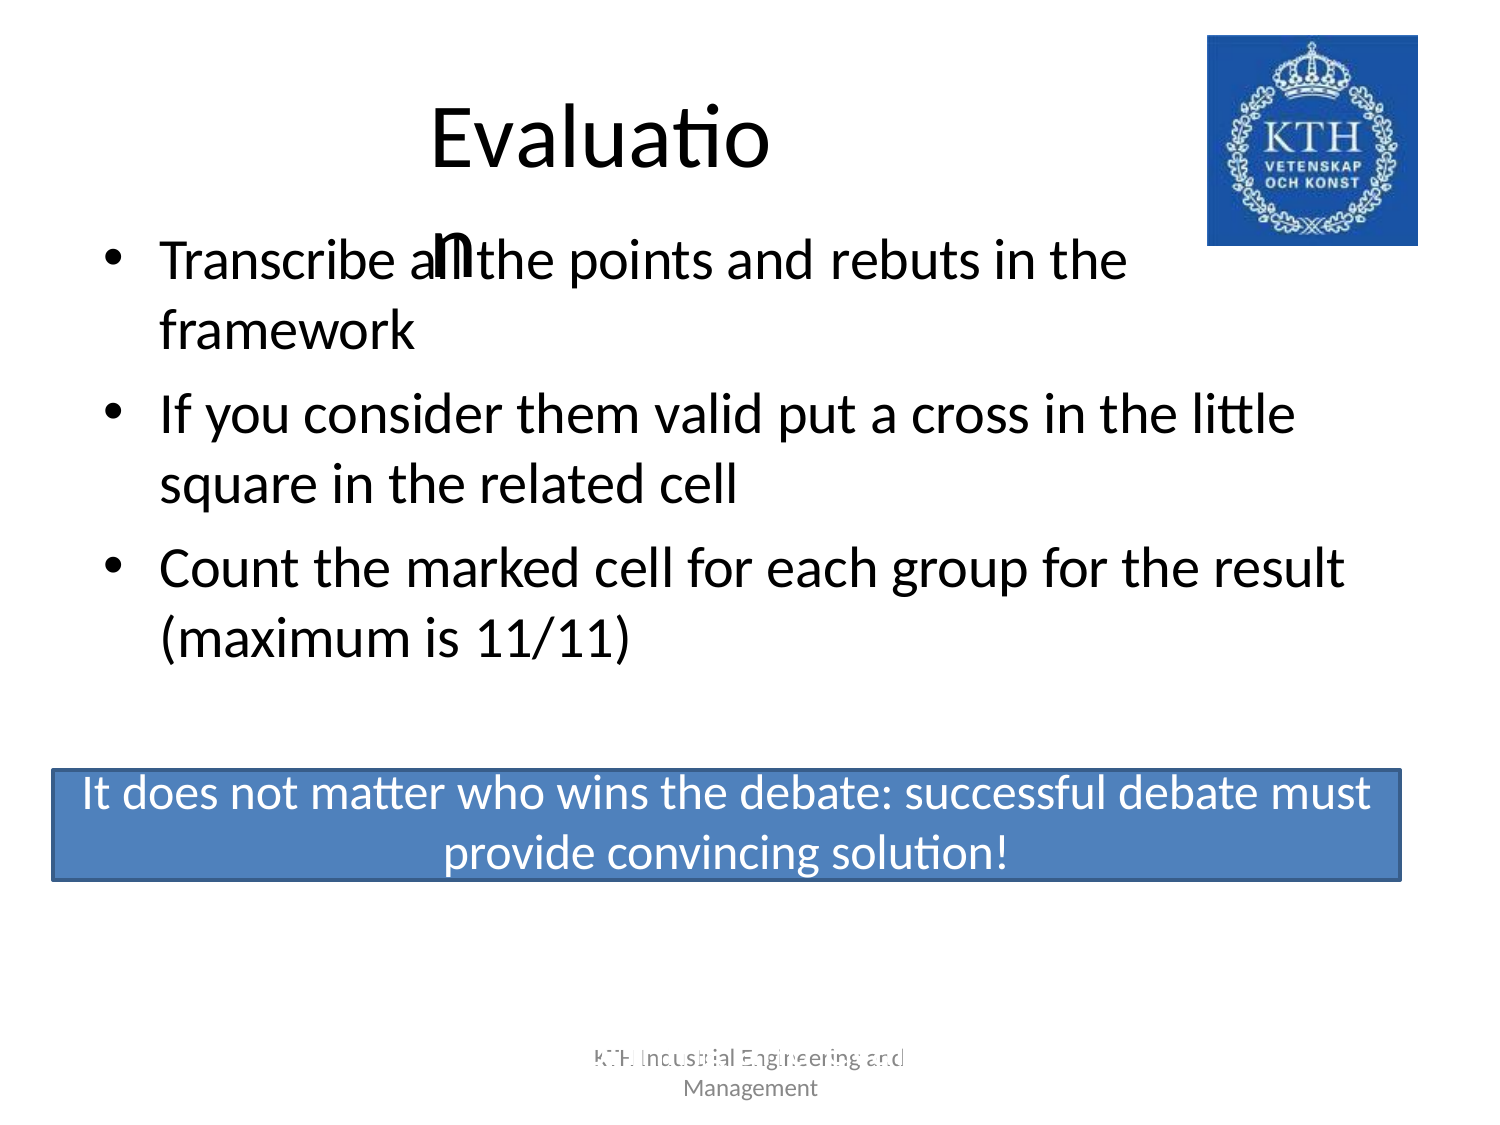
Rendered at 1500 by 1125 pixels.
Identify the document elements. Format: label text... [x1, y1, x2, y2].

text_box studing , performing and evaluating a debate. Management [314, 1030, 1241, 1102]
title Evaluation [427, 73, 819, 205]
text_box [1207, 35, 1418, 246]
text_box It does not matter who wins the debate: successful debate must provide convincing solution! [53, 770, 1400, 880]
text_box Transcribe all the points and rebuts in the framework If you consider them valid put a cross in the little square in the related cell Count the marked cell for each group for the result (maximum is 11/11) [101, 205, 1362, 670]
